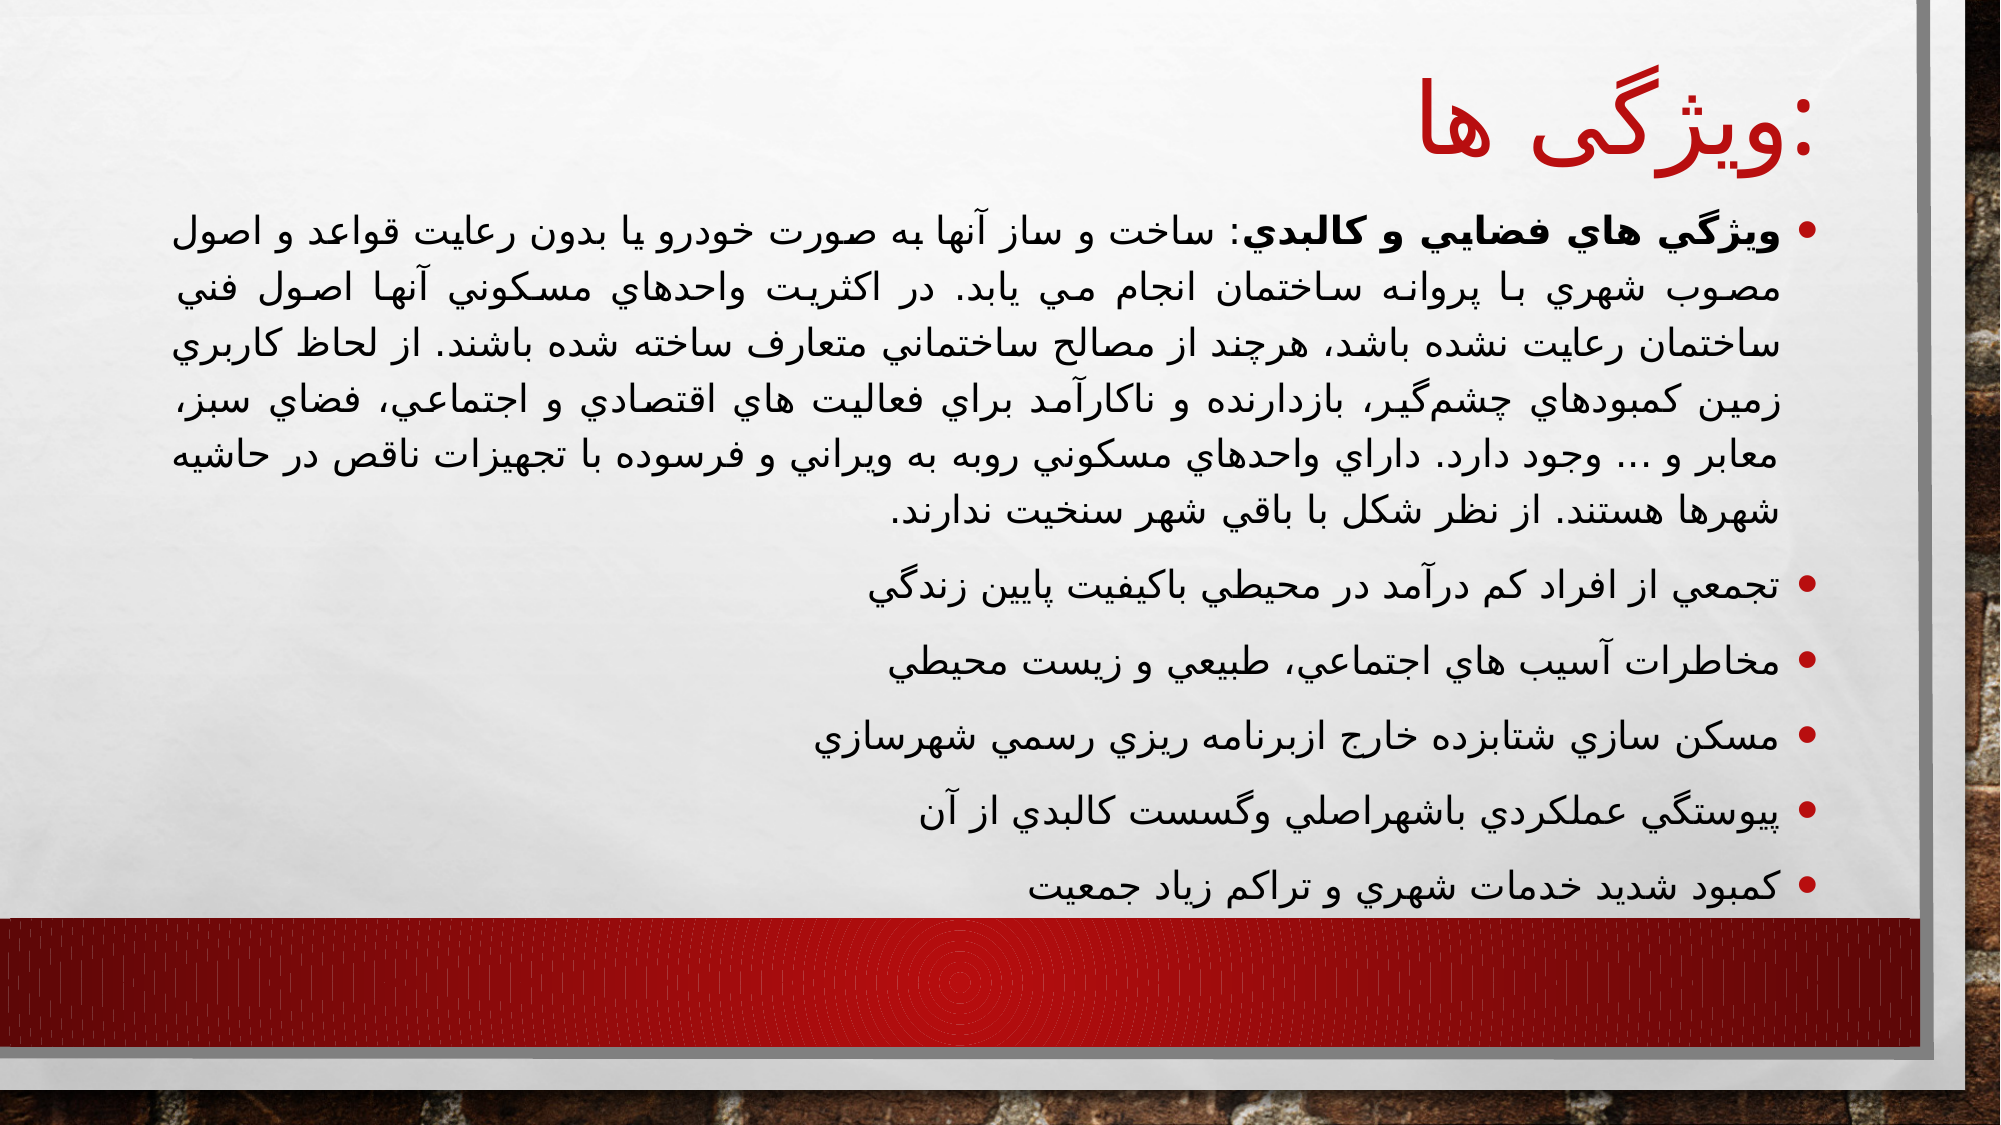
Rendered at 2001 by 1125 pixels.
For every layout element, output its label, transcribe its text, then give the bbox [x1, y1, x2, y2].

title ویژگی ها: [126, 27, 1832, 217]
list ويژگي هاي فضايي و كالبدي: ساخت و ساز آنها به صورت خودرو يا بدون رعايت قواعد و اصول مصوب شهري با پروانه ساختمان انجام مي يابد. در اكثريت واحدهاي مسكوني آنها اصول فني ساختمان رعايت ‌نشده‌ باشد، هرچند از مصالح ساختماني متعارف ساخته ‌شده ‌باشند. از لحاظ كاربري زمين كمبودهاي چشم‌گير، بازدارنده و ناكارآمد براي فعاليت ‌هاي اقتصادي و اجتماعي، فضاي سبز، معابر و ... وجود دارد. داراي واحدهاي مسكوني روبه به ويراني و فرسوده با تجهيزات ناقص در حاشيه شهرها هستند. از نظر شكل با باقي‌ شهر سنخيت ندارند. تجمعي از افراد كم درآمد در محيطي باكيفيت پايين زندگي مخاطرات آسيب هاي اجتماعي، طبيعي و زيست محيطي مسكن سازي شتابزده خارج ازبرنامه ريزي رسمي شهرسازي پيوستگي عملكردي باشهراصلي وگسست كالبدي از آن كمبود شديد خدمات شهري و تراكم زياد جمعيت [155, 186, 1832, 918]
picture [0, 0, 2000, 1125]
